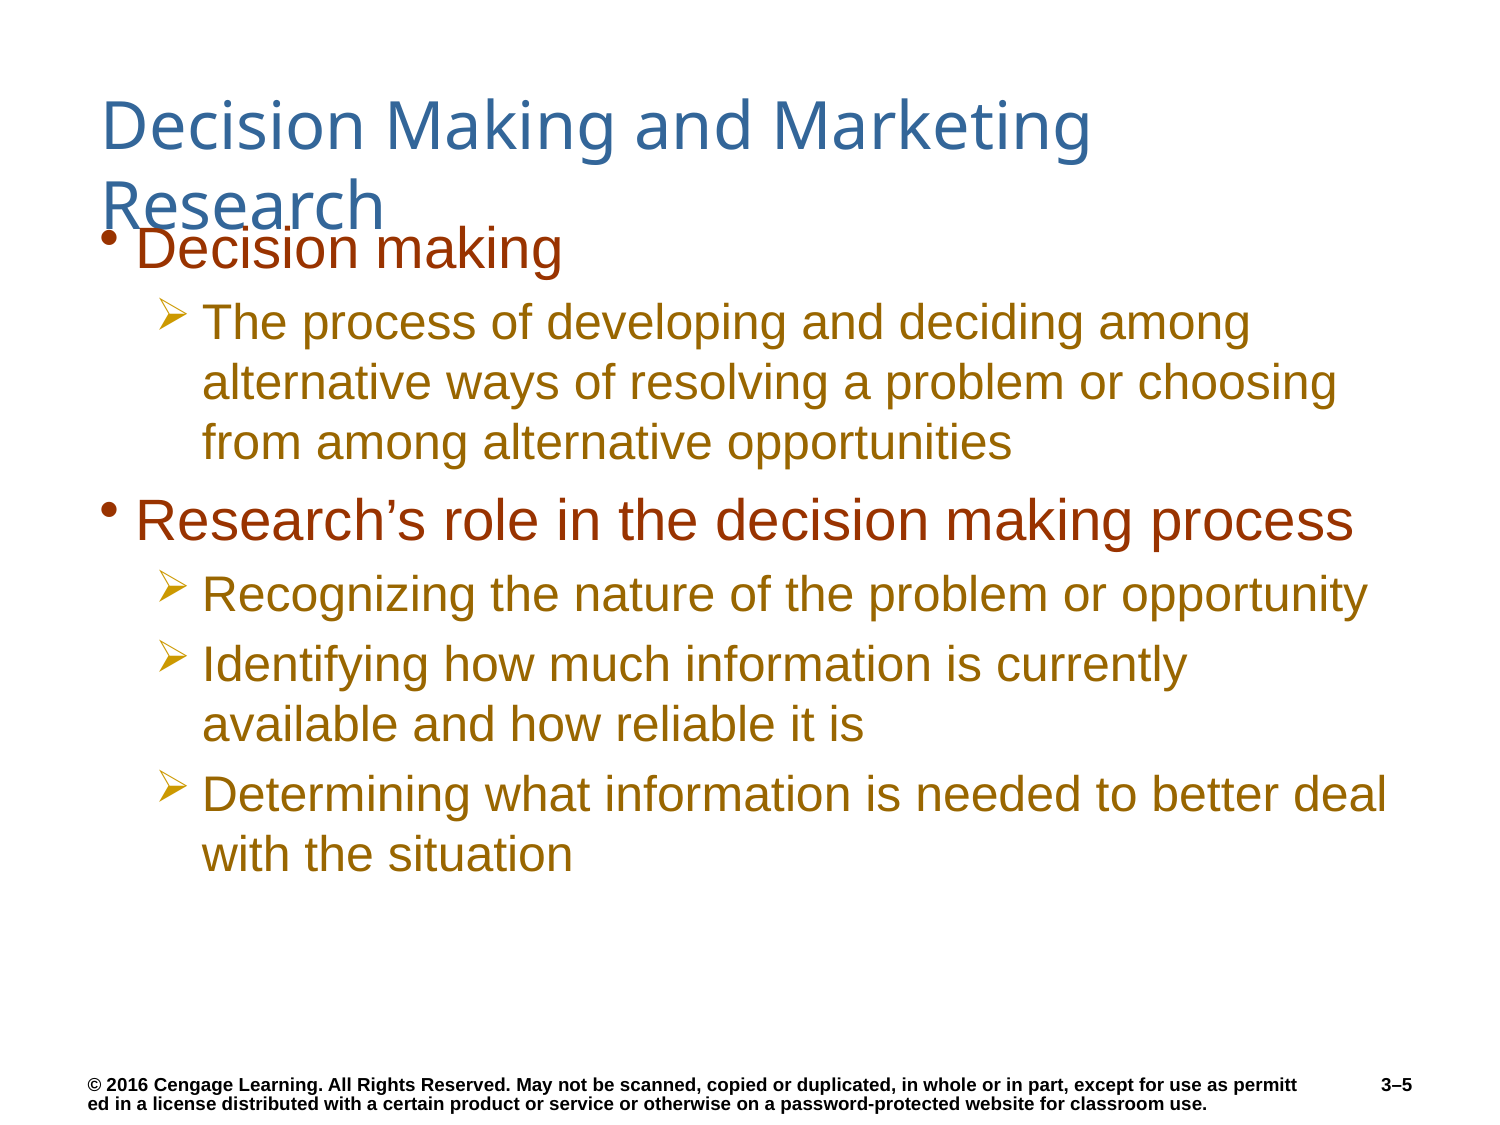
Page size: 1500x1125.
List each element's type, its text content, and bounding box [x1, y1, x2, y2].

footer © 2016 Cengage Learning. All Rights Reserved. May not be scanned, copied or duplicated, in whole or in part, except for use as permitted in a license distributed with a certain product or service or otherwise on a password-protected website for classroom use. [87, 1057, 1050, 1103]
slide_number 3–5 [1050, 1042, 1413, 1103]
title Decision Making and Marketing Research [85, 75, 1411, 171]
list Decision making The process of developing and deciding among alternative ways of resolving a problem or choosing from among alternative opportunities Research’s role in the decision making process Recognizing the nature of the problem or opportunity Identifying how much information is currently available and how reliable it is Determining what information is needed to better deal with the situation [84, 202, 1414, 1013]
